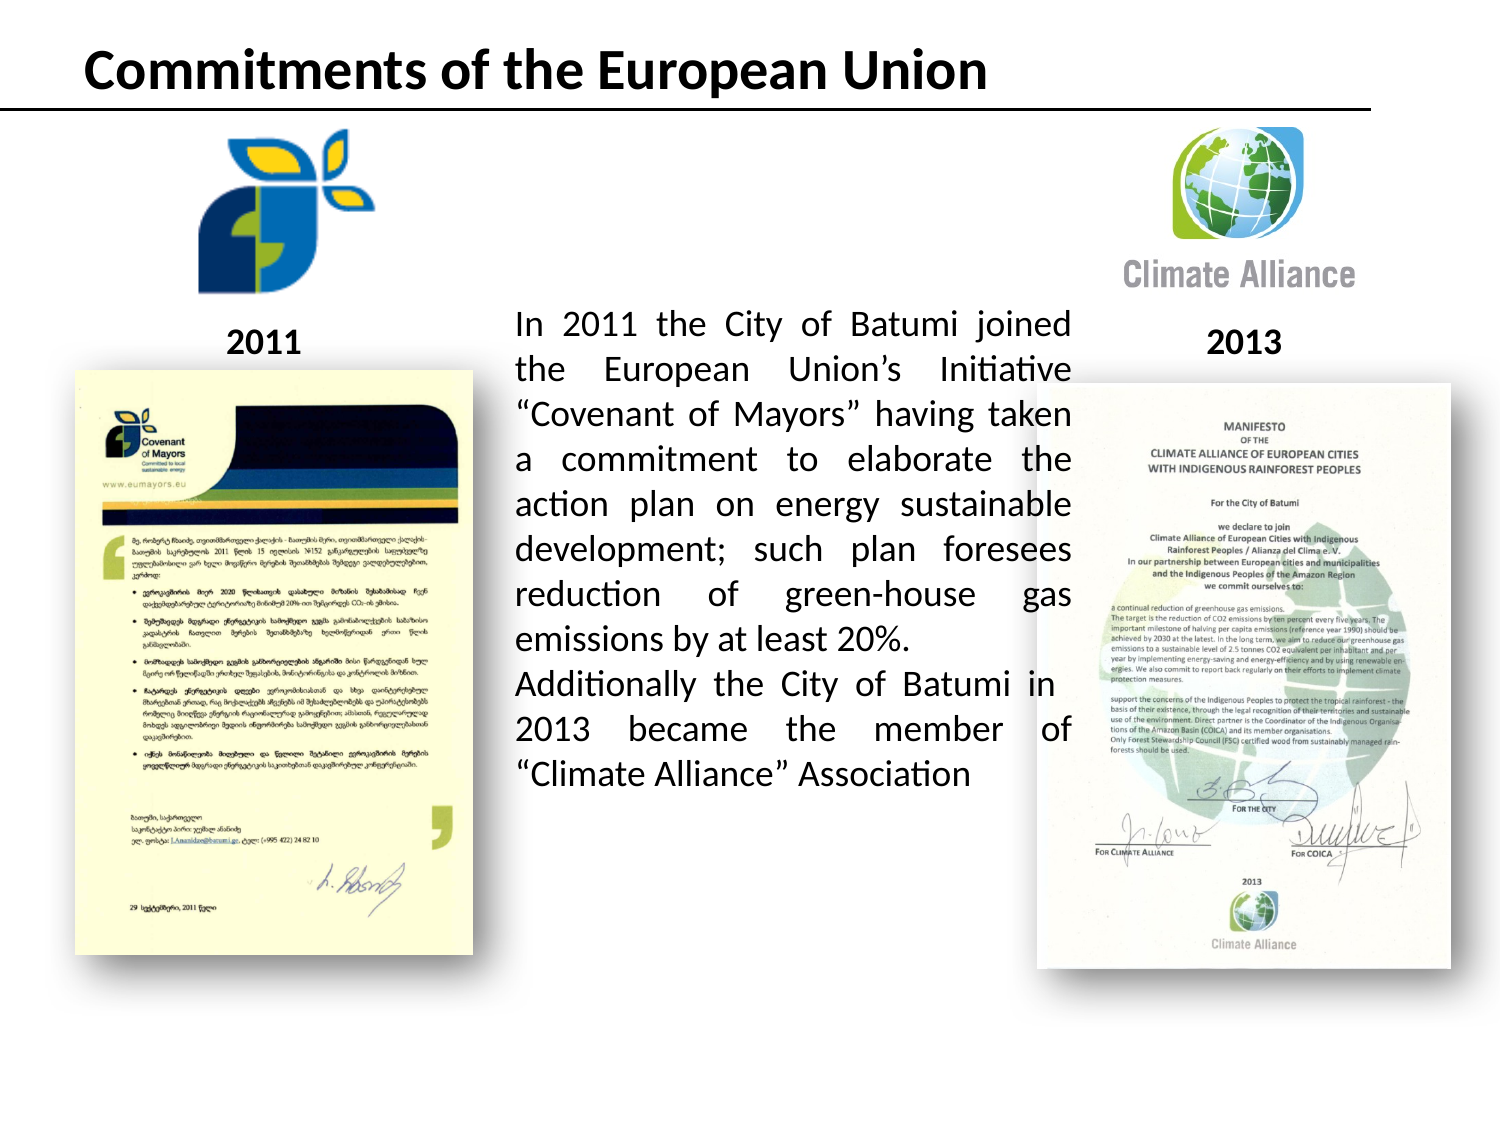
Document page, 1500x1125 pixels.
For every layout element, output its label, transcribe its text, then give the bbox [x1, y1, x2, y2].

text_box 2013 [1131, 309, 1357, 370]
picture [74, 370, 474, 956]
picture [148, 112, 400, 310]
text_box In 2011 the City of Batumi joined the European Union’s Initiative “Covenant of Mayors” having taken a commitment to elaborate the action plan on energy sustainable development; such plan foresees reduction of green-house gas emissions by at least 20%. Additionally the City of Batumi in 2013 became the member of “Climate Alliance” Association [499, 291, 1088, 802]
picture [1037, 383, 1452, 969]
text_box 2011 [151, 319, 377, 369]
text_box Commitments of the European Union [70, 23, 1413, 109]
picture [1121, 127, 1367, 295]
